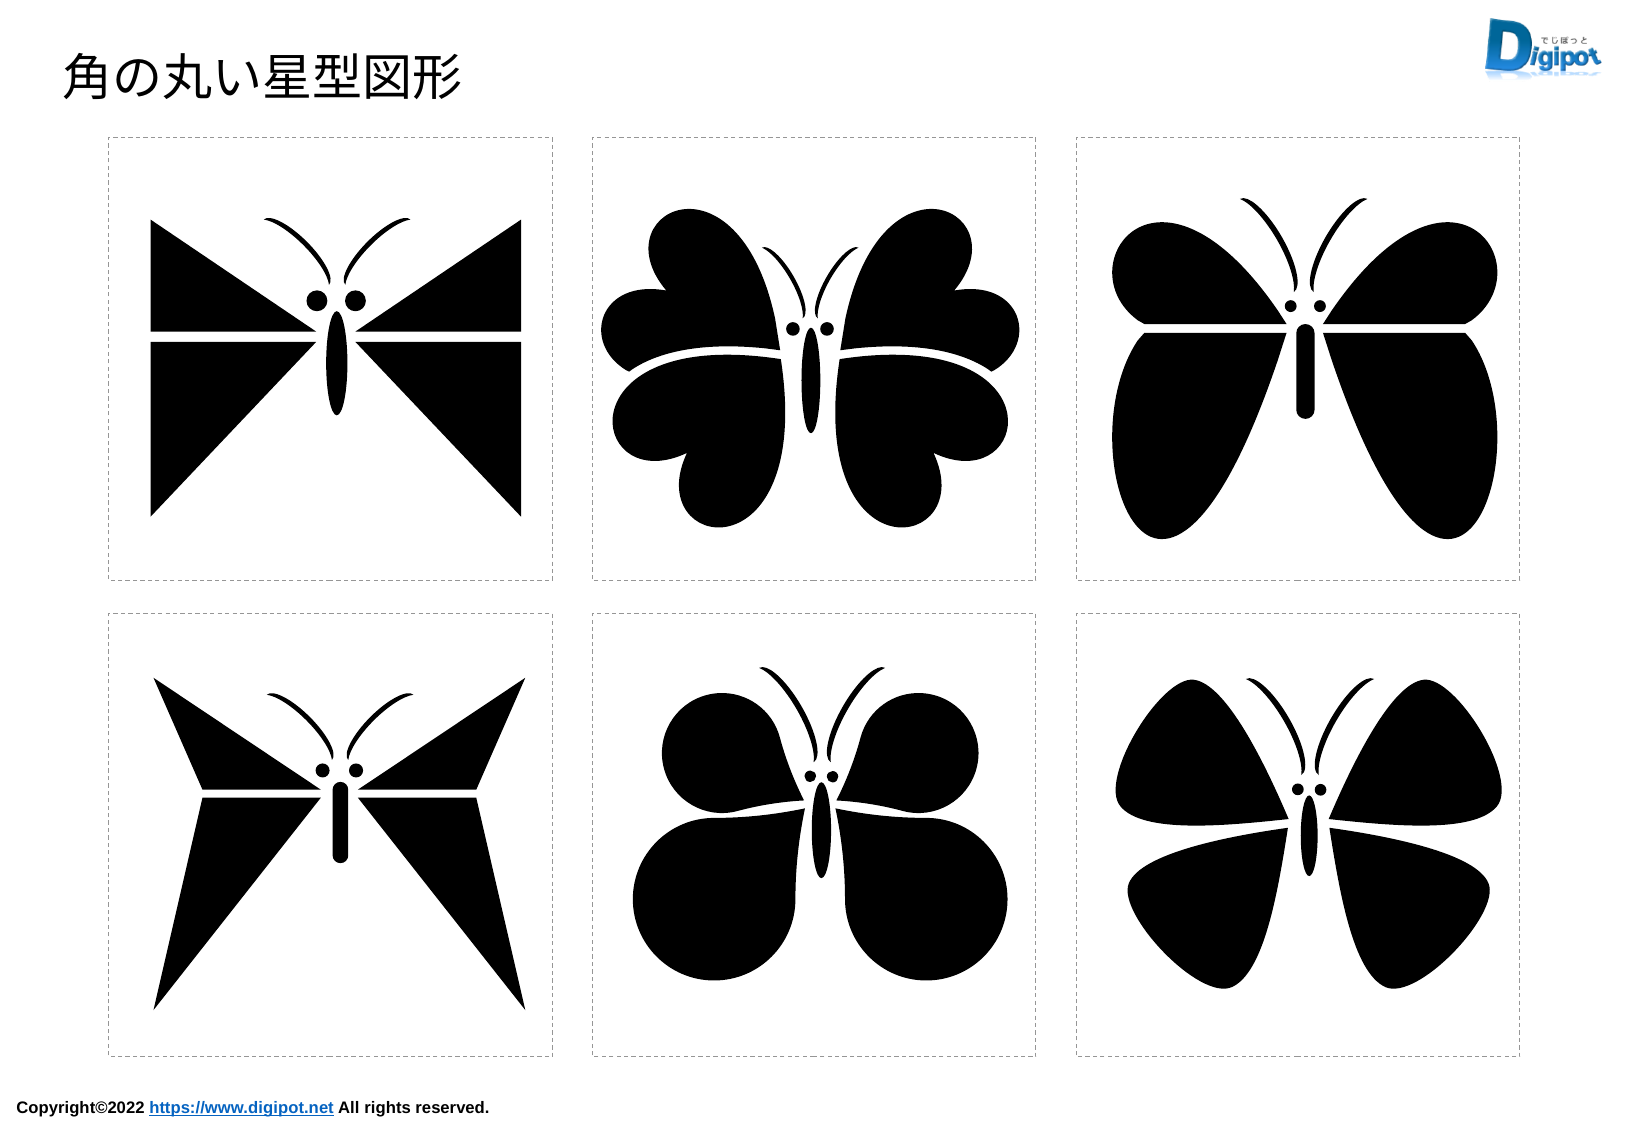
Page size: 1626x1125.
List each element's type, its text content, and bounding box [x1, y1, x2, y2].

text_box [1126, 826, 1290, 990]
text_box [600, 207, 782, 373]
text_box [800, 326, 822, 435]
text_box [342, 217, 414, 288]
text_box [834, 807, 1009, 982]
text_box [1313, 782, 1328, 797]
text_box [325, 310, 349, 417]
text_box [331, 780, 350, 865]
text_box [813, 246, 862, 322]
text_box [839, 207, 1021, 373]
text_box [344, 289, 367, 313]
text_box [1313, 677, 1378, 778]
text_box 角の丸い星型図形 [47, 38, 478, 113]
text_box [263, 692, 335, 763]
text_box [631, 807, 807, 982]
text_box [1242, 677, 1307, 778]
text_box [1290, 782, 1305, 797]
text_box [151, 674, 325, 791]
text_box [345, 692, 417, 764]
text_box [1327, 678, 1503, 827]
text_box [353, 340, 523, 520]
text_box [260, 217, 332, 288]
text_box [834, 353, 1010, 529]
text_box [352, 217, 523, 333]
text_box [785, 321, 801, 337]
text_box [314, 762, 331, 779]
text_box [1299, 794, 1319, 878]
text_box [1111, 331, 1288, 541]
text_box [1283, 299, 1298, 314]
text_box [825, 769, 840, 784]
text_box [149, 340, 319, 520]
text_box [1312, 299, 1327, 314]
text_box [1111, 221, 1289, 326]
picture [1485, 18, 1602, 82]
text_box [758, 246, 807, 322]
text_box [152, 796, 324, 1011]
text_box [347, 762, 365, 779]
text_box [819, 321, 835, 337]
text_box [756, 666, 819, 766]
text_box [149, 217, 320, 333]
text_box [1308, 197, 1371, 295]
text_box [1328, 826, 1491, 990]
text_box [355, 796, 527, 1011]
text_box [834, 692, 980, 815]
text_box [660, 692, 806, 815]
text_box [1321, 331, 1499, 541]
text_box [305, 289, 329, 313]
text_box [810, 781, 833, 880]
text_box [825, 666, 889, 766]
text_box [1114, 678, 1291, 827]
text_box [1236, 197, 1299, 295]
text_box [1321, 221, 1499, 326]
text_box [611, 353, 787, 529]
text_box [1295, 322, 1316, 420]
text_box [354, 674, 528, 791]
text_box [803, 769, 818, 784]
